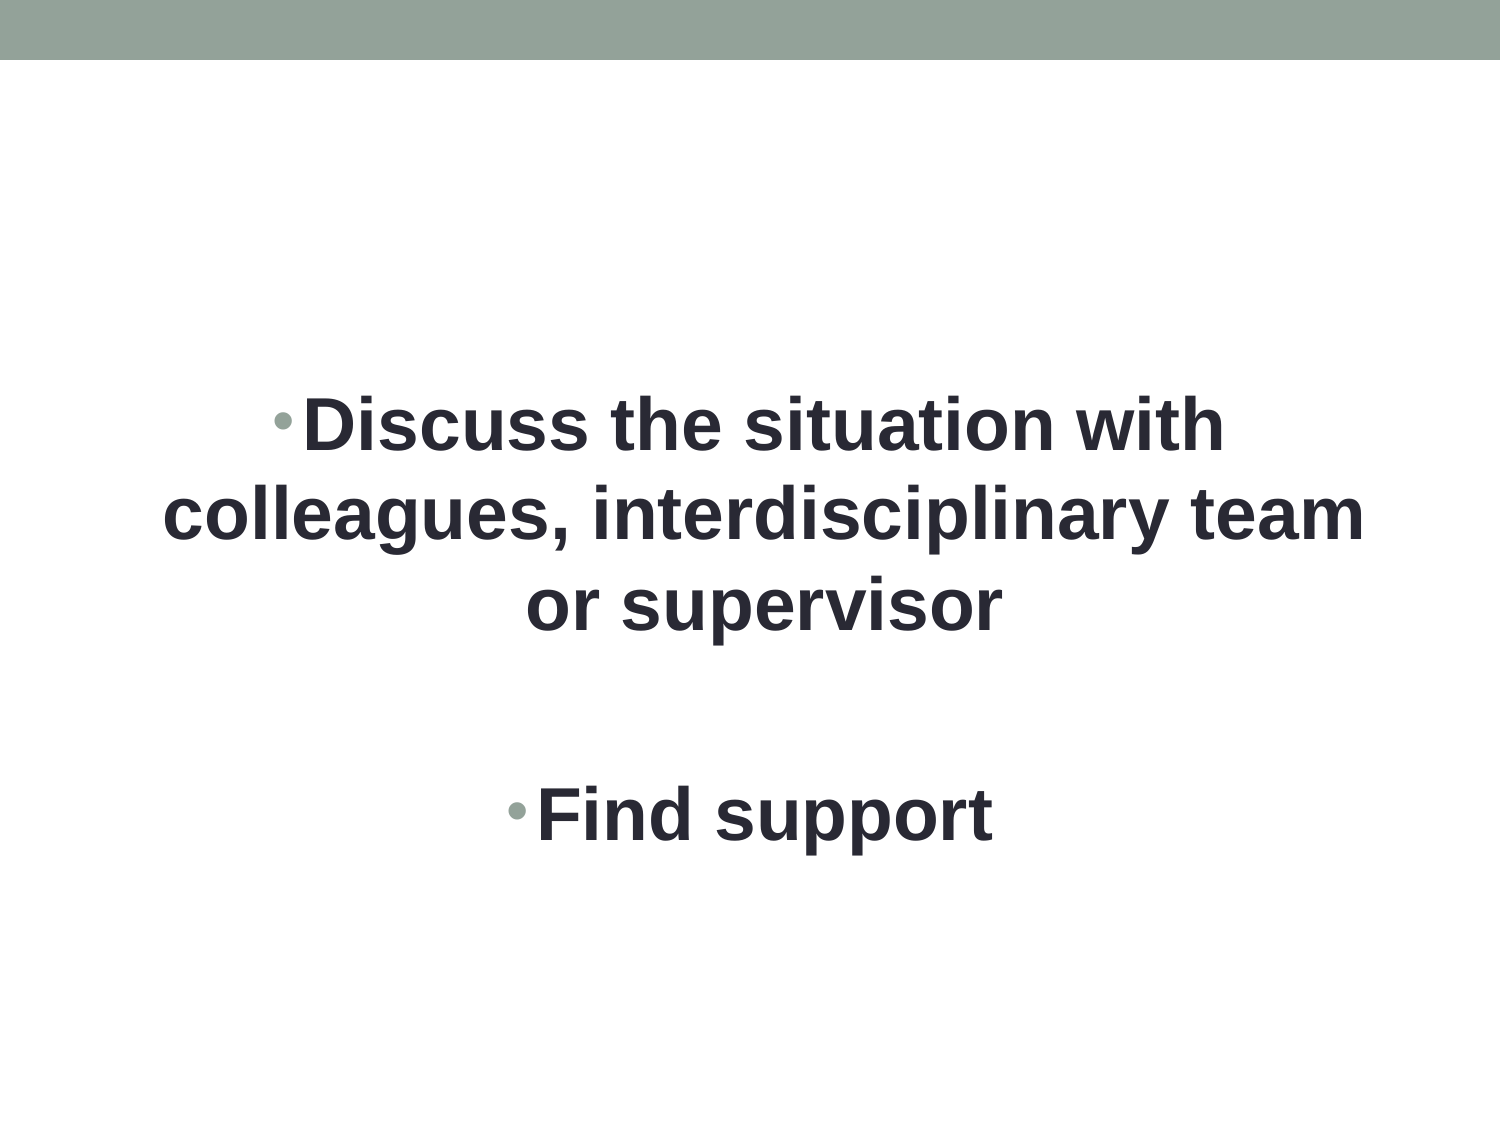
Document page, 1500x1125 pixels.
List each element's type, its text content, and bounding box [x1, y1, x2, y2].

list Discuss the situation with colleagues, interdisciplinary team or supervisor Find support [75, 262, 1425, 1063]
